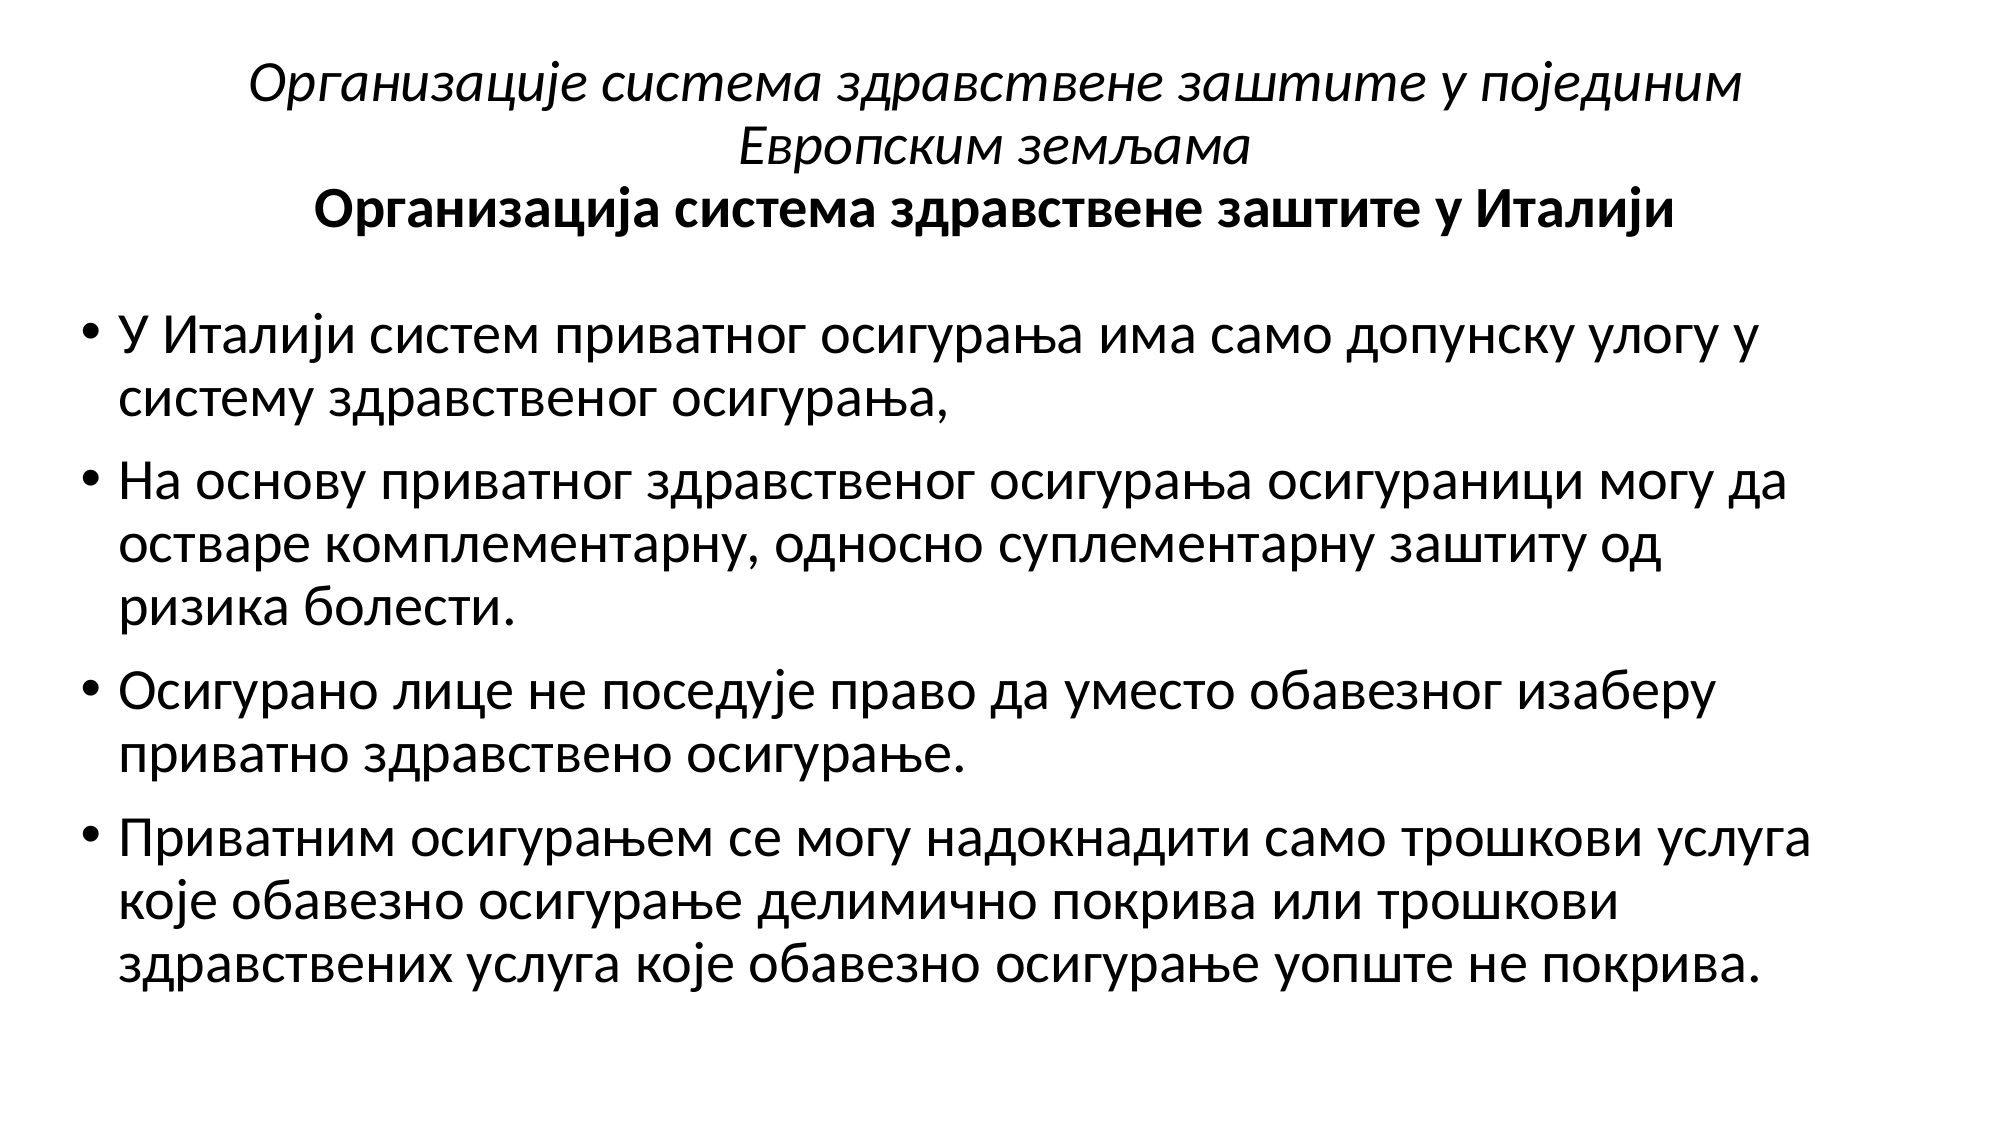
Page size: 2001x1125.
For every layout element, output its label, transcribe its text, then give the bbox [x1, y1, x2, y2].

title Организације система здравствене заштите у појединим Европским земљама Организација система здравствене заштите у Италији [133, 36, 1859, 255]
list У Италији систем приватног осигурања има само допунску улогу у систему здравственог осигурања, На основу приватног здравственог осигурања осигураници могу да остваре комплементарну, односно суплементарну заштиту од ризика болести. Осигурано лице не поседује право да уместо обавезног изаберу приватно здравствено осигурање. Приватним осигурањем се могу надокнадити само трошкови услуга које обавезно осигурање делимично покрива или трошкови здравствених услуга које обавезно осигурање уопште не покрива. [65, 295, 1862, 1048]
